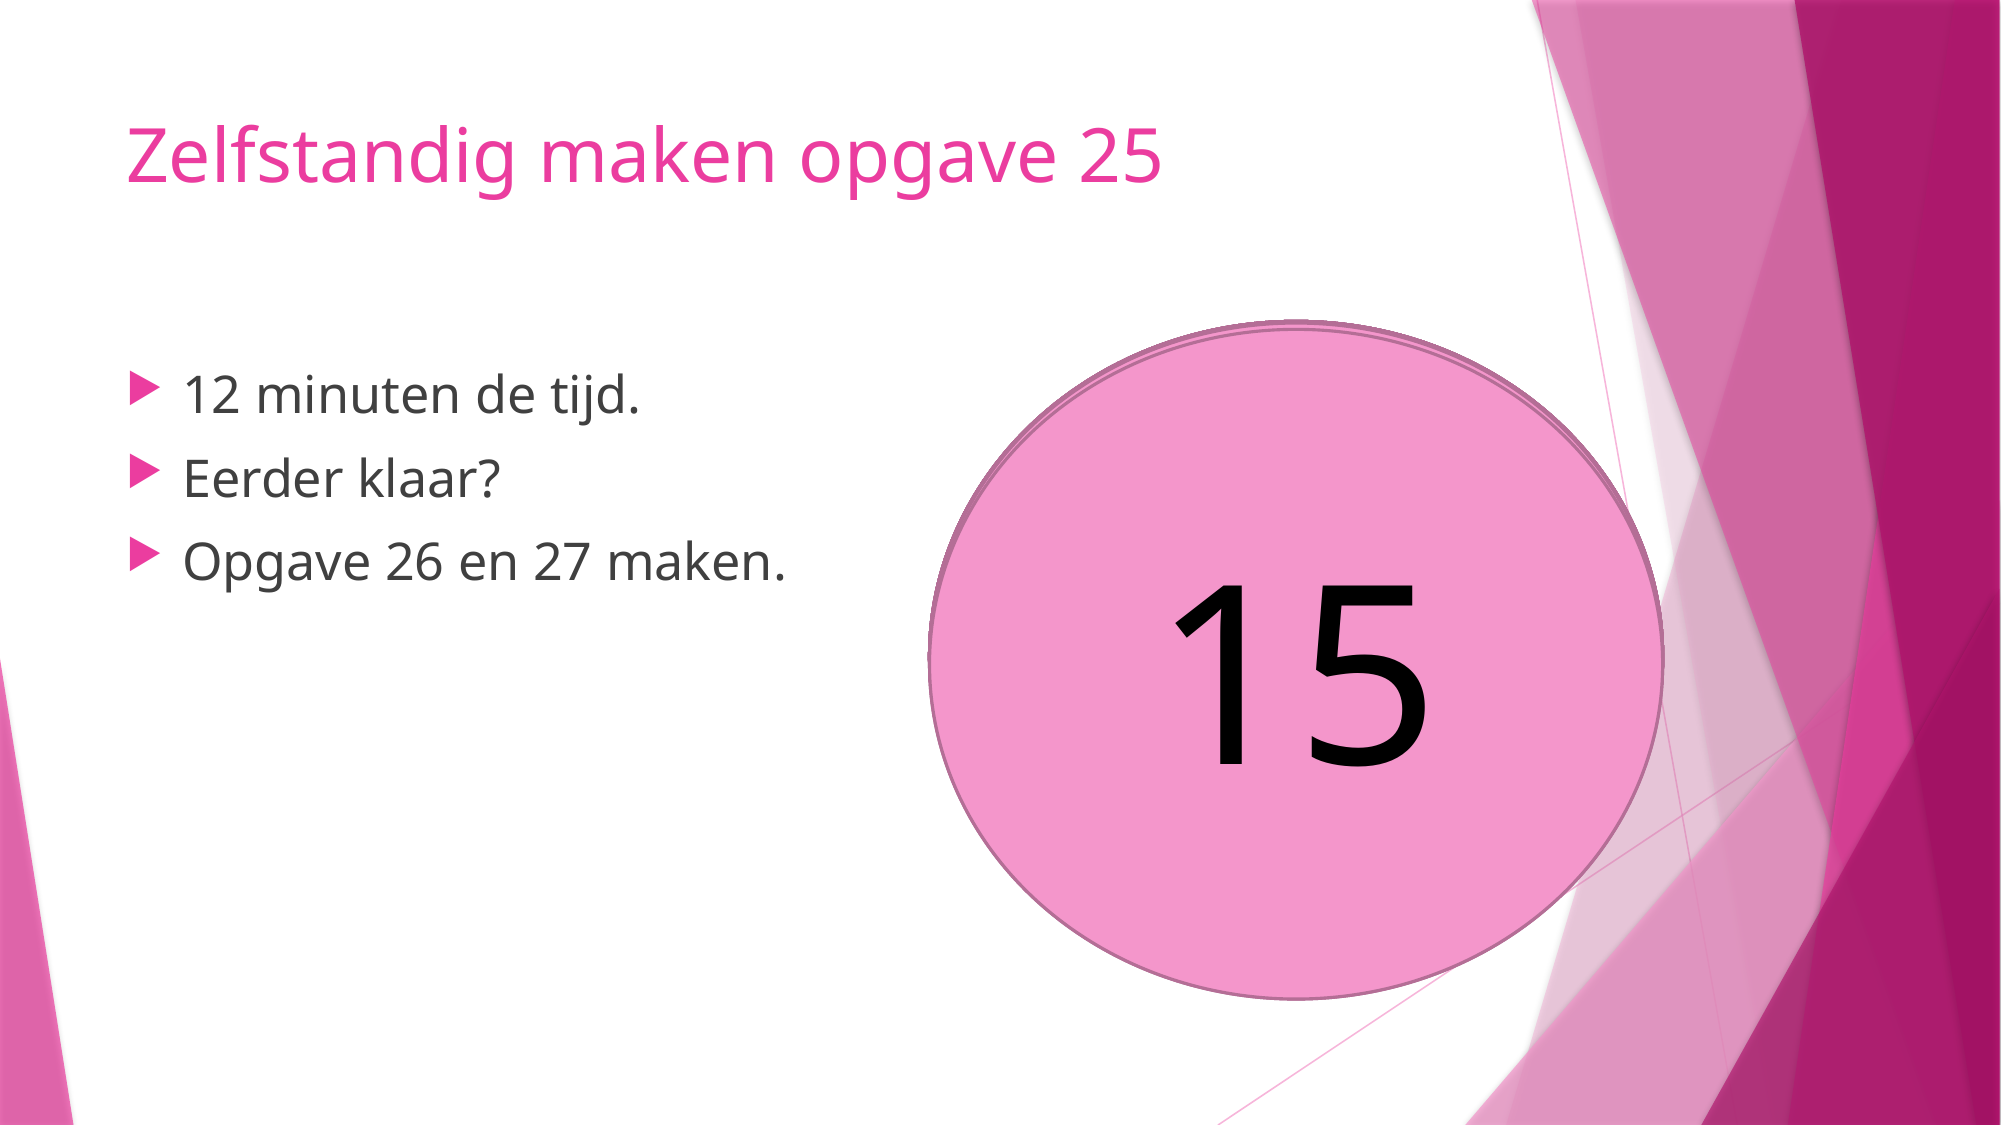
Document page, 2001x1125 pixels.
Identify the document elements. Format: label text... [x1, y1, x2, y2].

text_box 15 [927, 327, 1665, 1001]
title Zelfstandig maken opgave 25 [111, 99, 1522, 317]
text_box 14 [930, 321, 1662, 621]
list 12 minuten de tijd. Eerder klaar? Opgave 26 en 27 maken. [111, 354, 831, 962]
